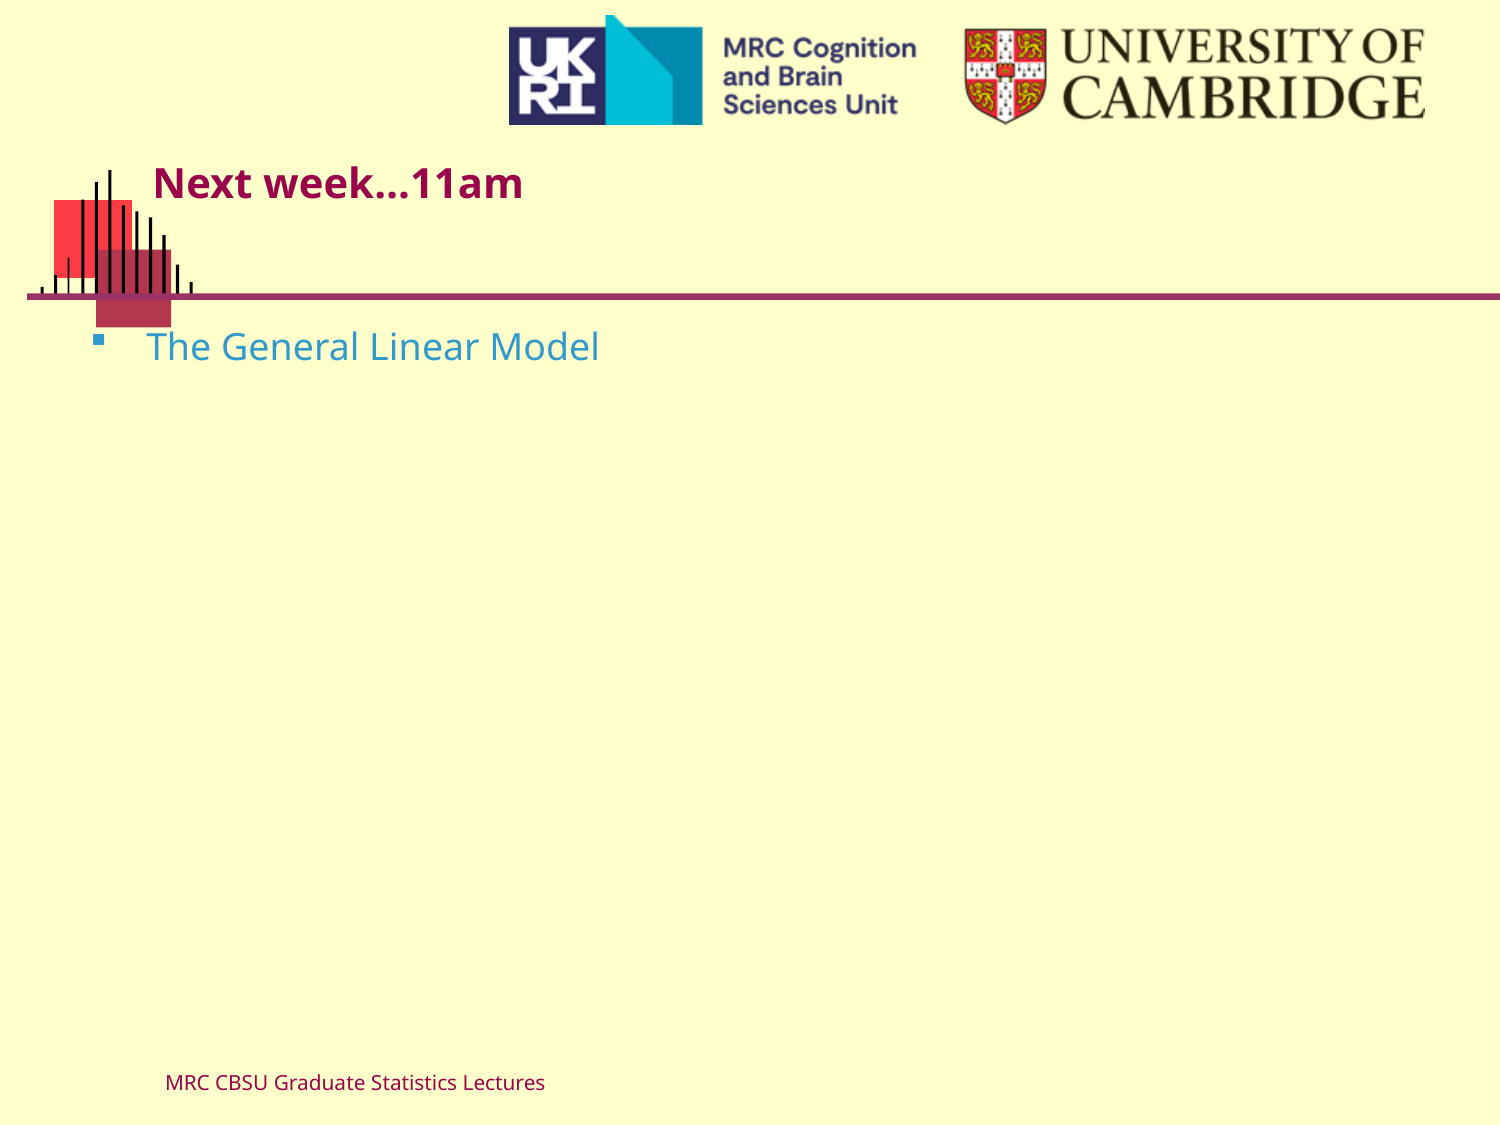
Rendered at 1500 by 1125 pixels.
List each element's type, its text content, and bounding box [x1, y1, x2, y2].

picture [509, 15, 1425, 125]
title Next week…11am [137, 137, 988, 233]
list The General Linear Model [75, 262, 1425, 1038]
footer MRC CBSU Graduate Statistics Lectures [149, 1062, 988, 1101]
